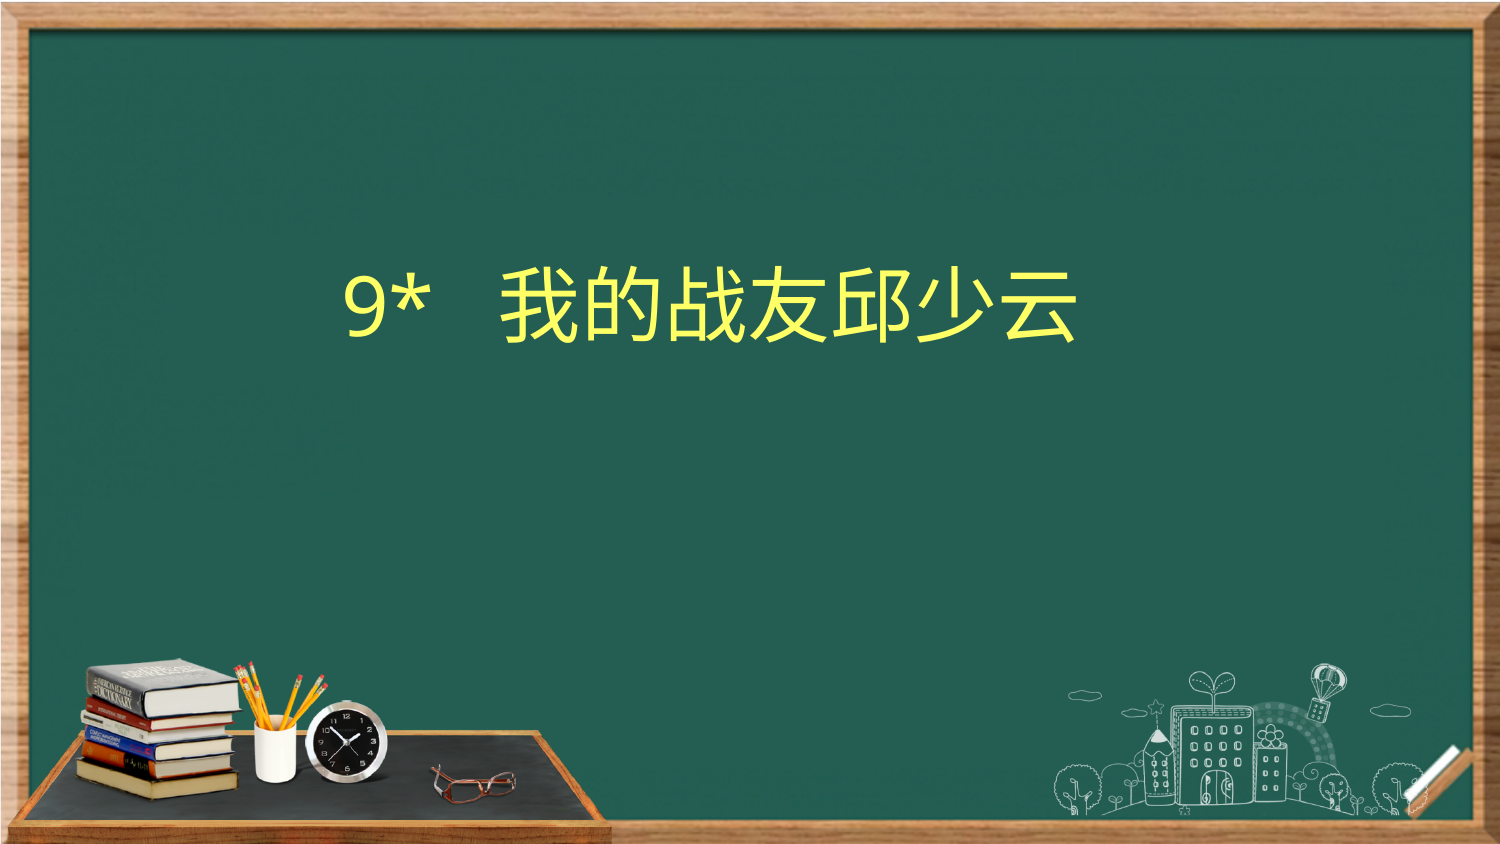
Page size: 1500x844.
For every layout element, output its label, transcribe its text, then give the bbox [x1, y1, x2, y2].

text_box 9* 我的战友邱少云 [214, 246, 1207, 361]
picture [0, 0, 1500, 844]
